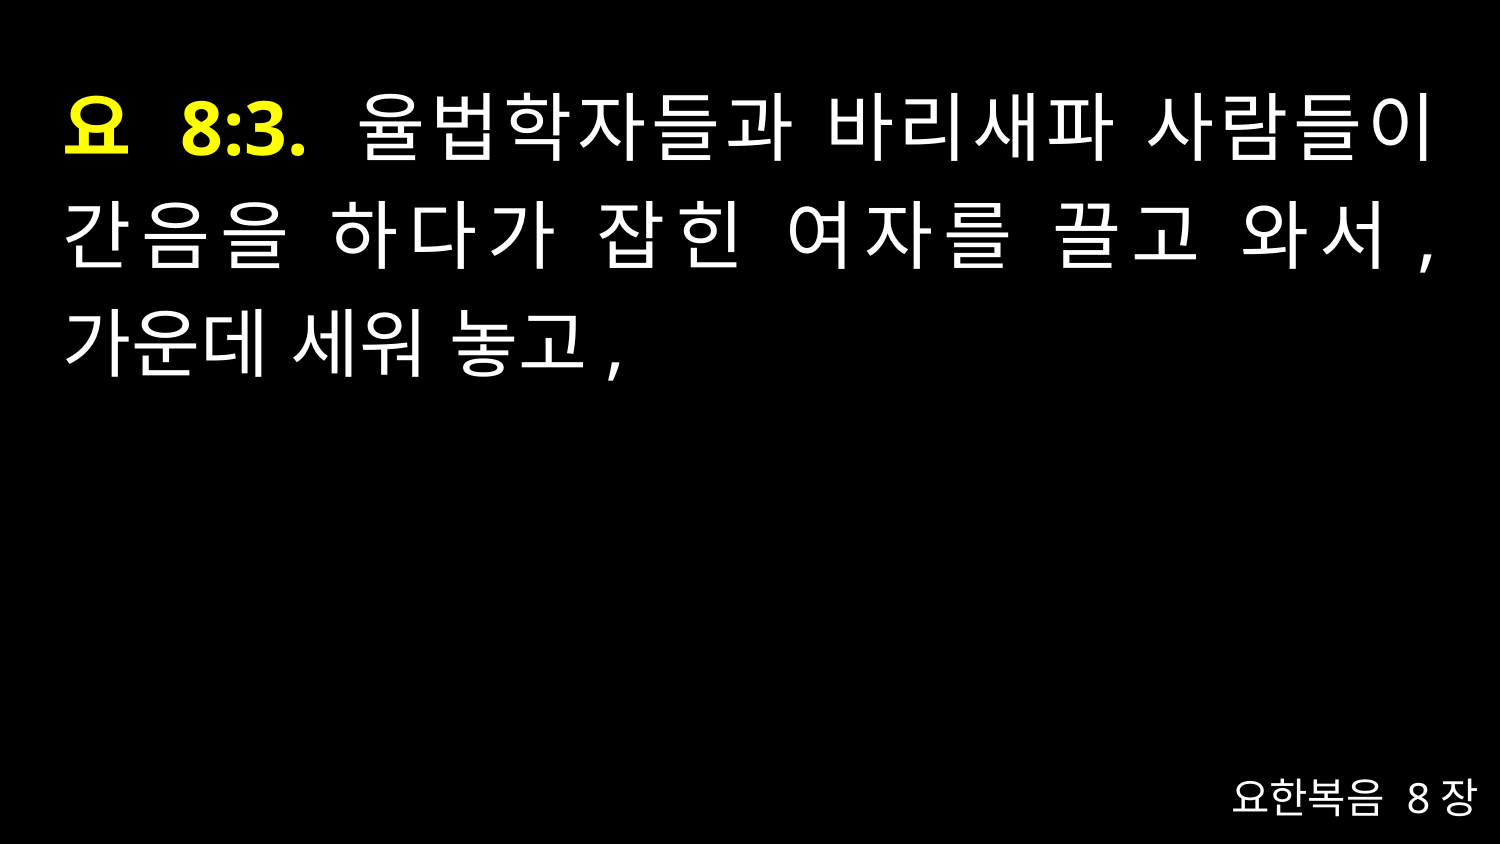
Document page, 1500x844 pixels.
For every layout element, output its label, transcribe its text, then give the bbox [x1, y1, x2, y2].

title 요 8:3. 율법학자들과 바리새파 사람들이 간음을 하다가 잡힌 여자를 끌고 와서, 가운데 세워 놓고, [0, 0, 1500, 844]
subtitle 요한복음 8장 [916, 770, 1500, 844]
